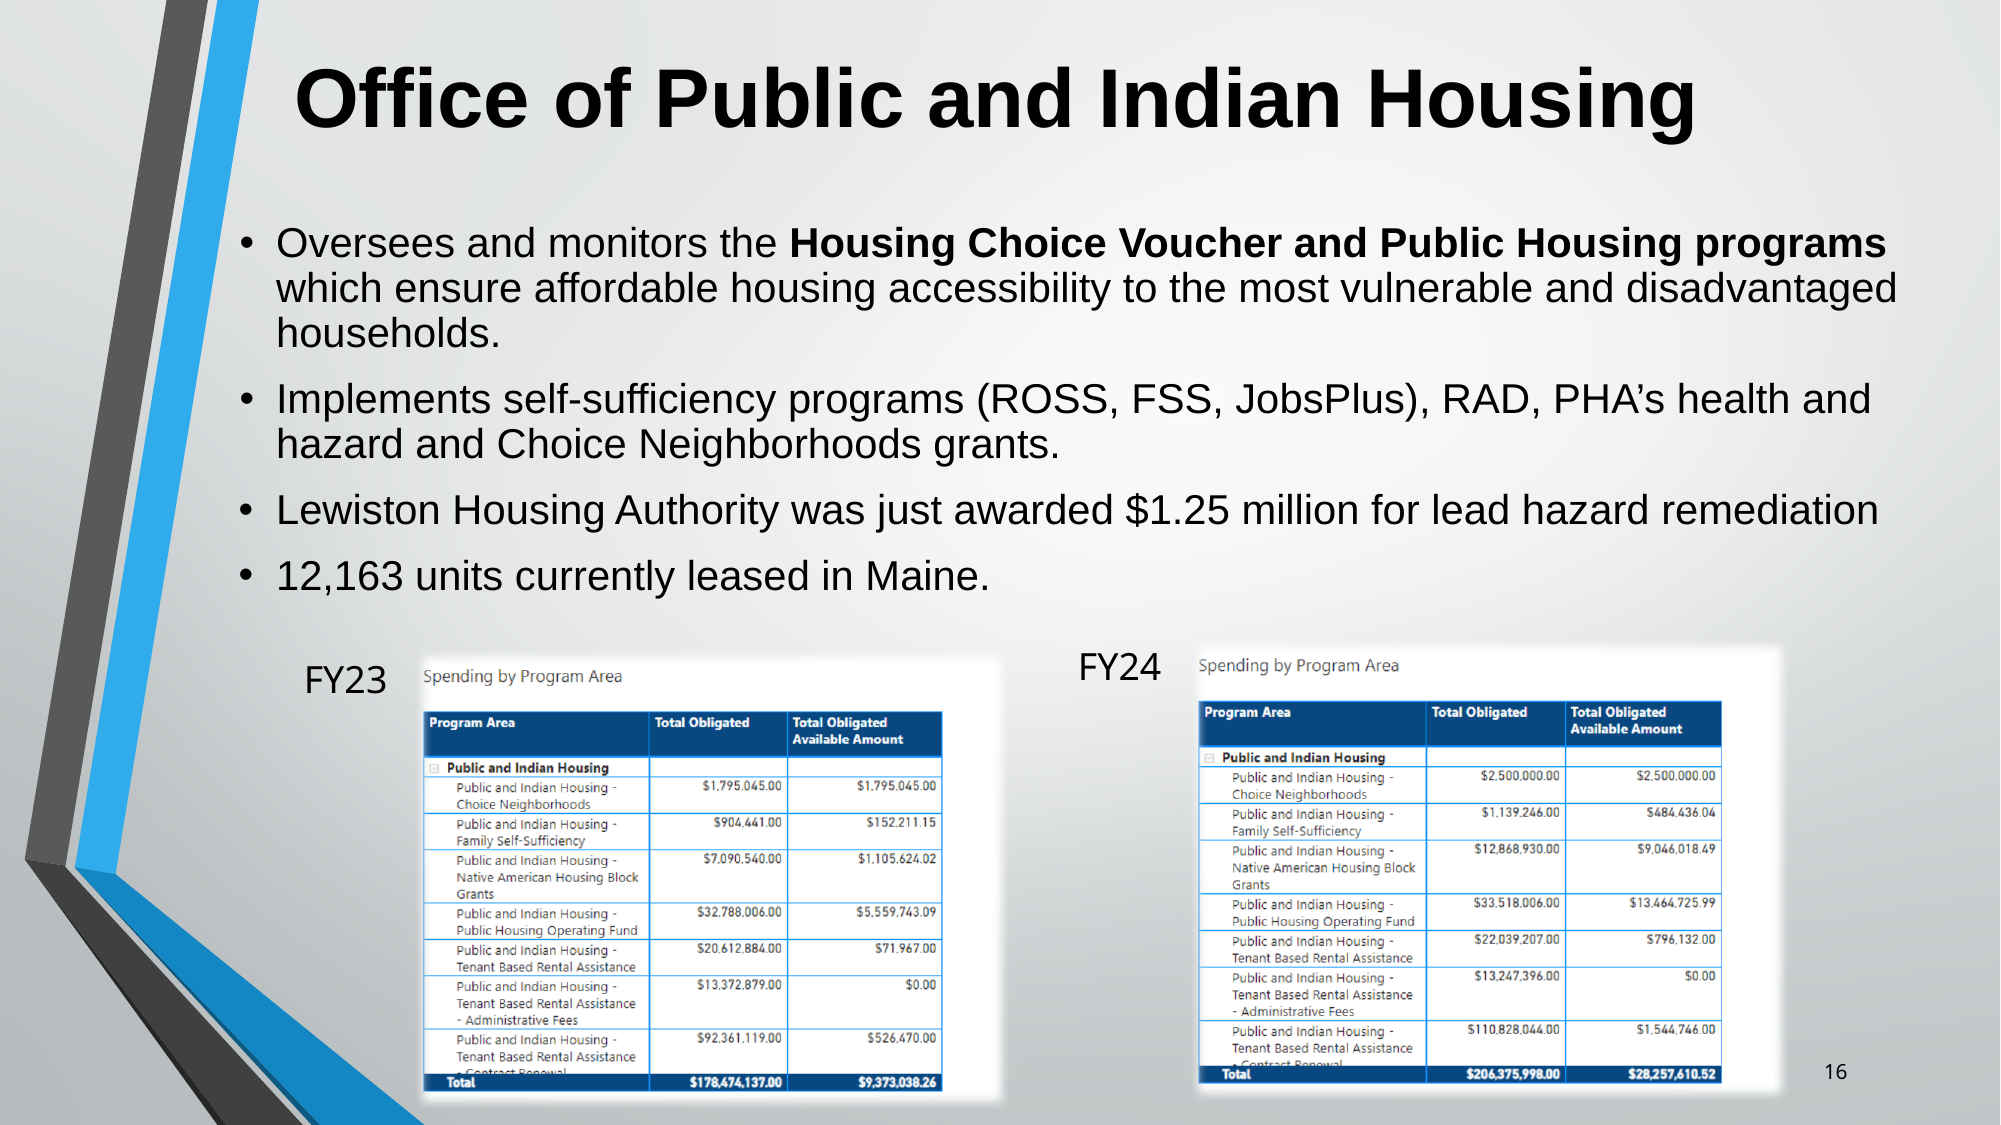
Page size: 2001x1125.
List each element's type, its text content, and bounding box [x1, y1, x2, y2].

picture [1188, 636, 1791, 1103]
table_cell Data as of 1/8/25, 6:14 AM Filtered by Program Area (is Public and Indian Housing), State (is Maine), Year (is greater than or equal to 2024 and is less than or equal to 2024), Workspace (is CFO Systems Financial) [1041, 621, 2000, 1125]
list Oversees and monitors the Housing Choice Voucher and Public Housing programs which ensure affordable housing accessibility to the most vulnerable and disadvantaged households. Implements self-sufficiency programs (ROSS, FSS, JobsPlus), RAD, PHA’s health and hazard and Choice Neighborhoods grants. Lewiston Housing Authority was just awarded $1.25 million for lead hazard remediation 12,163 units currently leased in Maine. [223, 143, 1962, 1088]
text_box FY23 [289, 648, 413, 709]
picture [413, 647, 1011, 1111]
table_header [678, 381, 1699, 441]
title Office of Public and Indian Housing [152, 14, 1842, 186]
text_box FY24 [1063, 635, 1223, 696]
table_cell [678, 441, 1699, 501]
table_header [1041, 515, 2000, 621]
